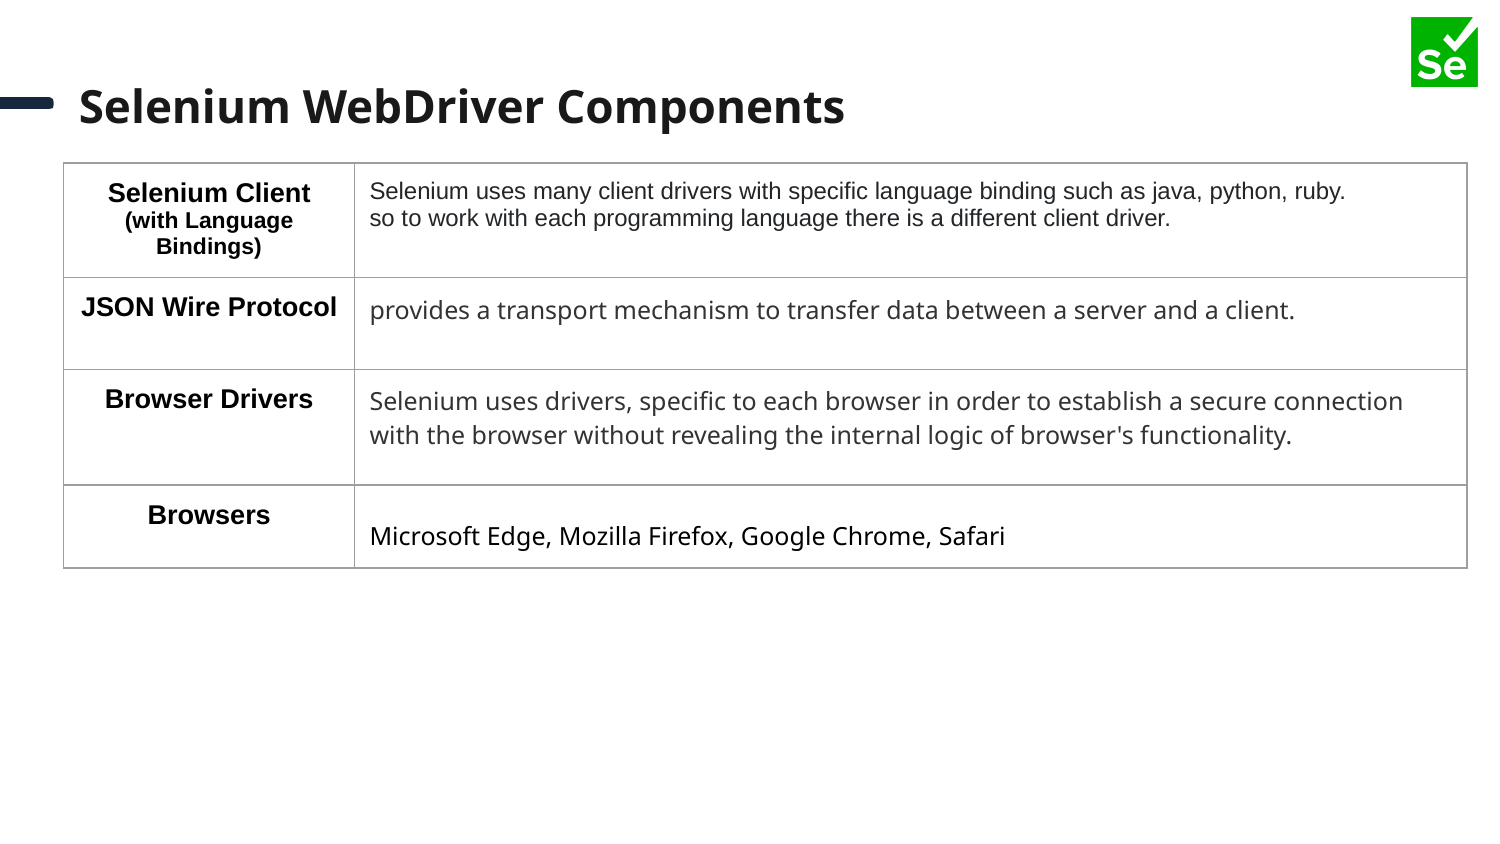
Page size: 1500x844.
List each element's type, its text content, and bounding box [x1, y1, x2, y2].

table_cell Browser Drivers [64, 370, 354, 484]
picture [1410, 16, 1479, 88]
table_cell JSON Wire Protocol [64, 278, 354, 369]
picture [0, 97, 54, 109]
table_cell provides a transport mechanism to transfer data between a server and a client. [355, 278, 1466, 369]
title Selenium WebDriver Components [63, 62, 1462, 157]
table_header Selenium Client (with Language Bindings) [64, 164, 354, 277]
table_header Selenium uses many client drivers with specific language binding such as java, python, ruby. so to work with each programming language there is a different client driver. [355, 164, 1466, 277]
table_cell Selenium uses drivers, specific to each browser in order to establish a secure connection with the browser without revealing the internal logic of browser's functionality. [355, 370, 1466, 484]
table_cell Browsers [64, 486, 354, 567]
table_cell Microsoft Edge, Mozilla Firefox, Google Chrome, Safari [355, 486, 1466, 567]
